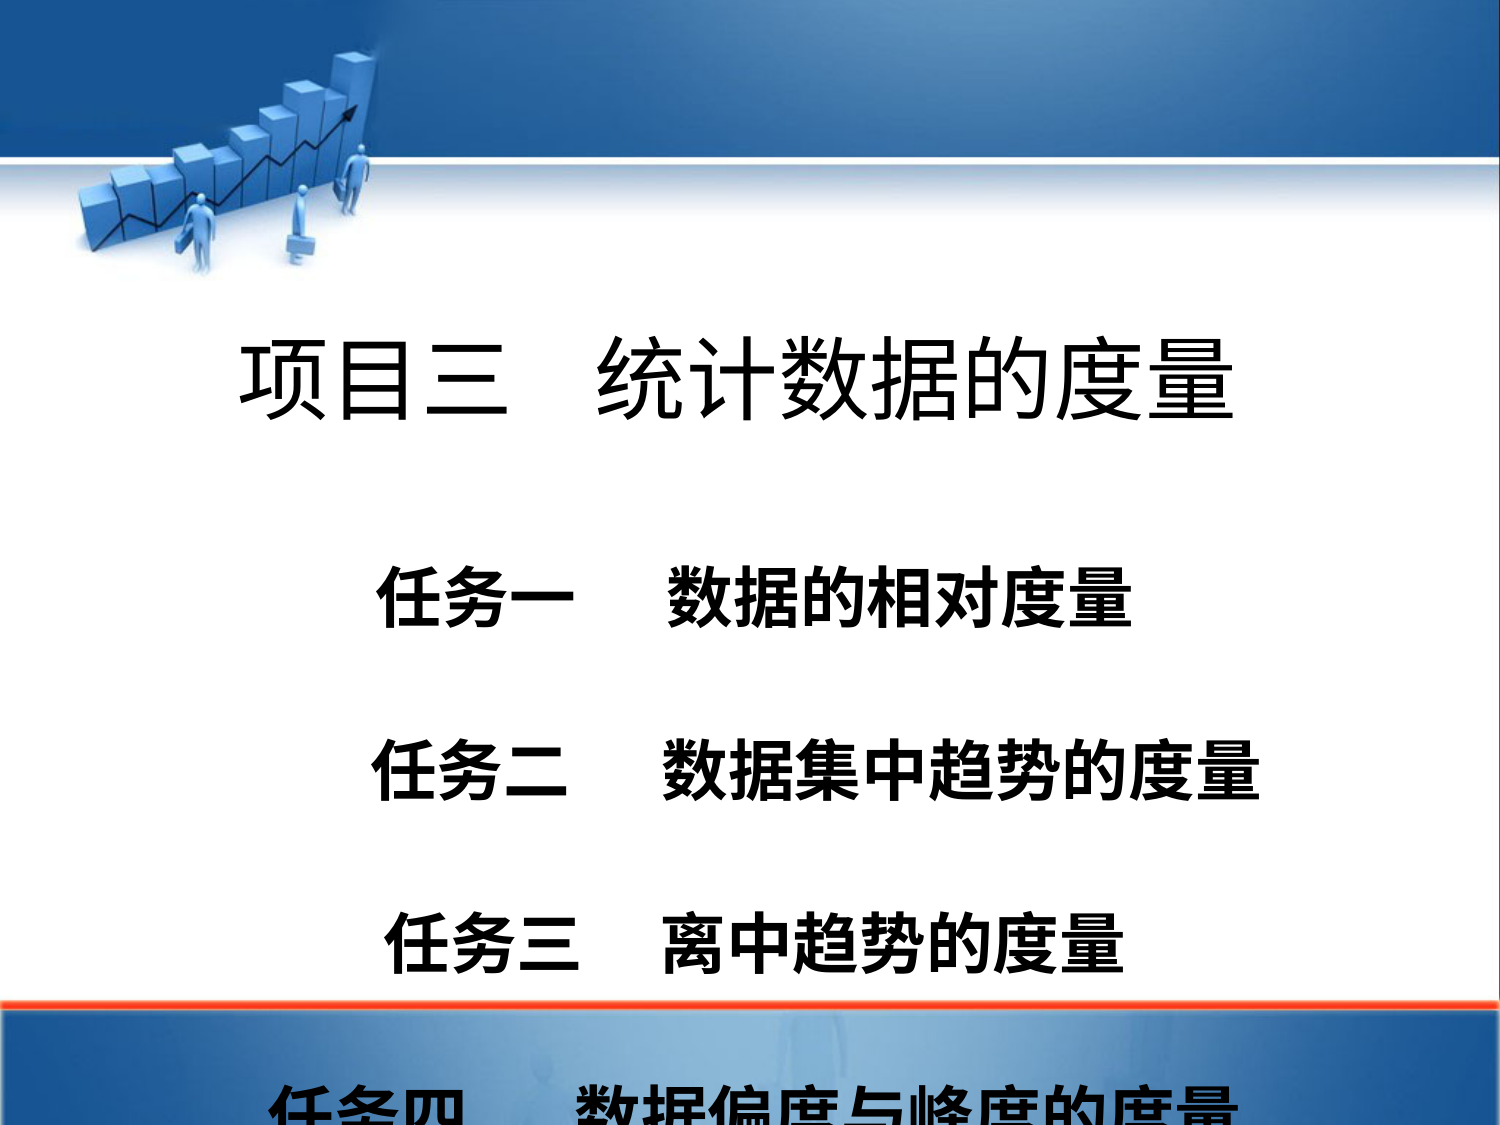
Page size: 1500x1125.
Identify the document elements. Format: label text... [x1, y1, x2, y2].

picture [0, 0, 1500, 1125]
title 项目三 统计数据的度量 [100, 314, 1376, 556]
subtitle 任务一 数据的相对度量 任务二 数据集中趋势的度量 任务三 离中趋势的度量 任务四 数据偏度与峰度的度量 [229, 467, 1281, 953]
